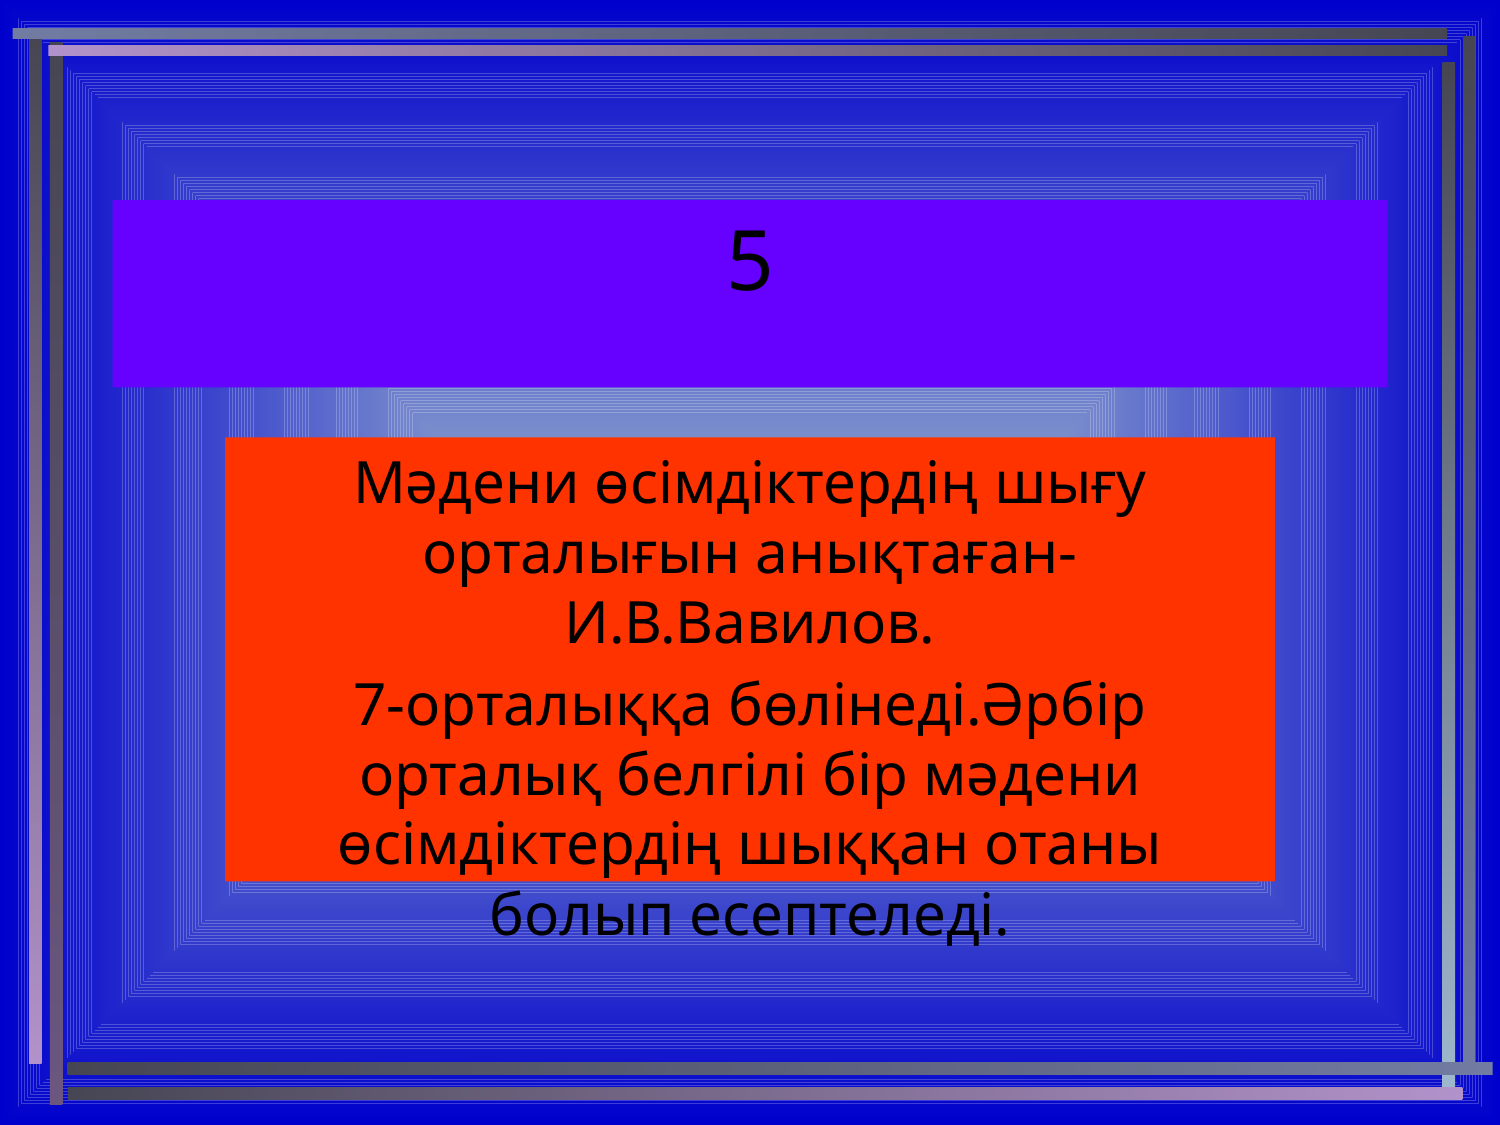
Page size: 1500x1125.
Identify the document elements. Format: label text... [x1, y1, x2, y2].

title 5 [112, 200, 1388, 388]
subtitle Мәдени өсімдіктердің шығу орталығын анықтаған-И.В.Вавилов. 7-орталыққа бөлінеді.Әрбір орталық белгілі бір мәдени өсімдіктердің шыққан отаны болып есептеледі. [225, 437, 1275, 882]
